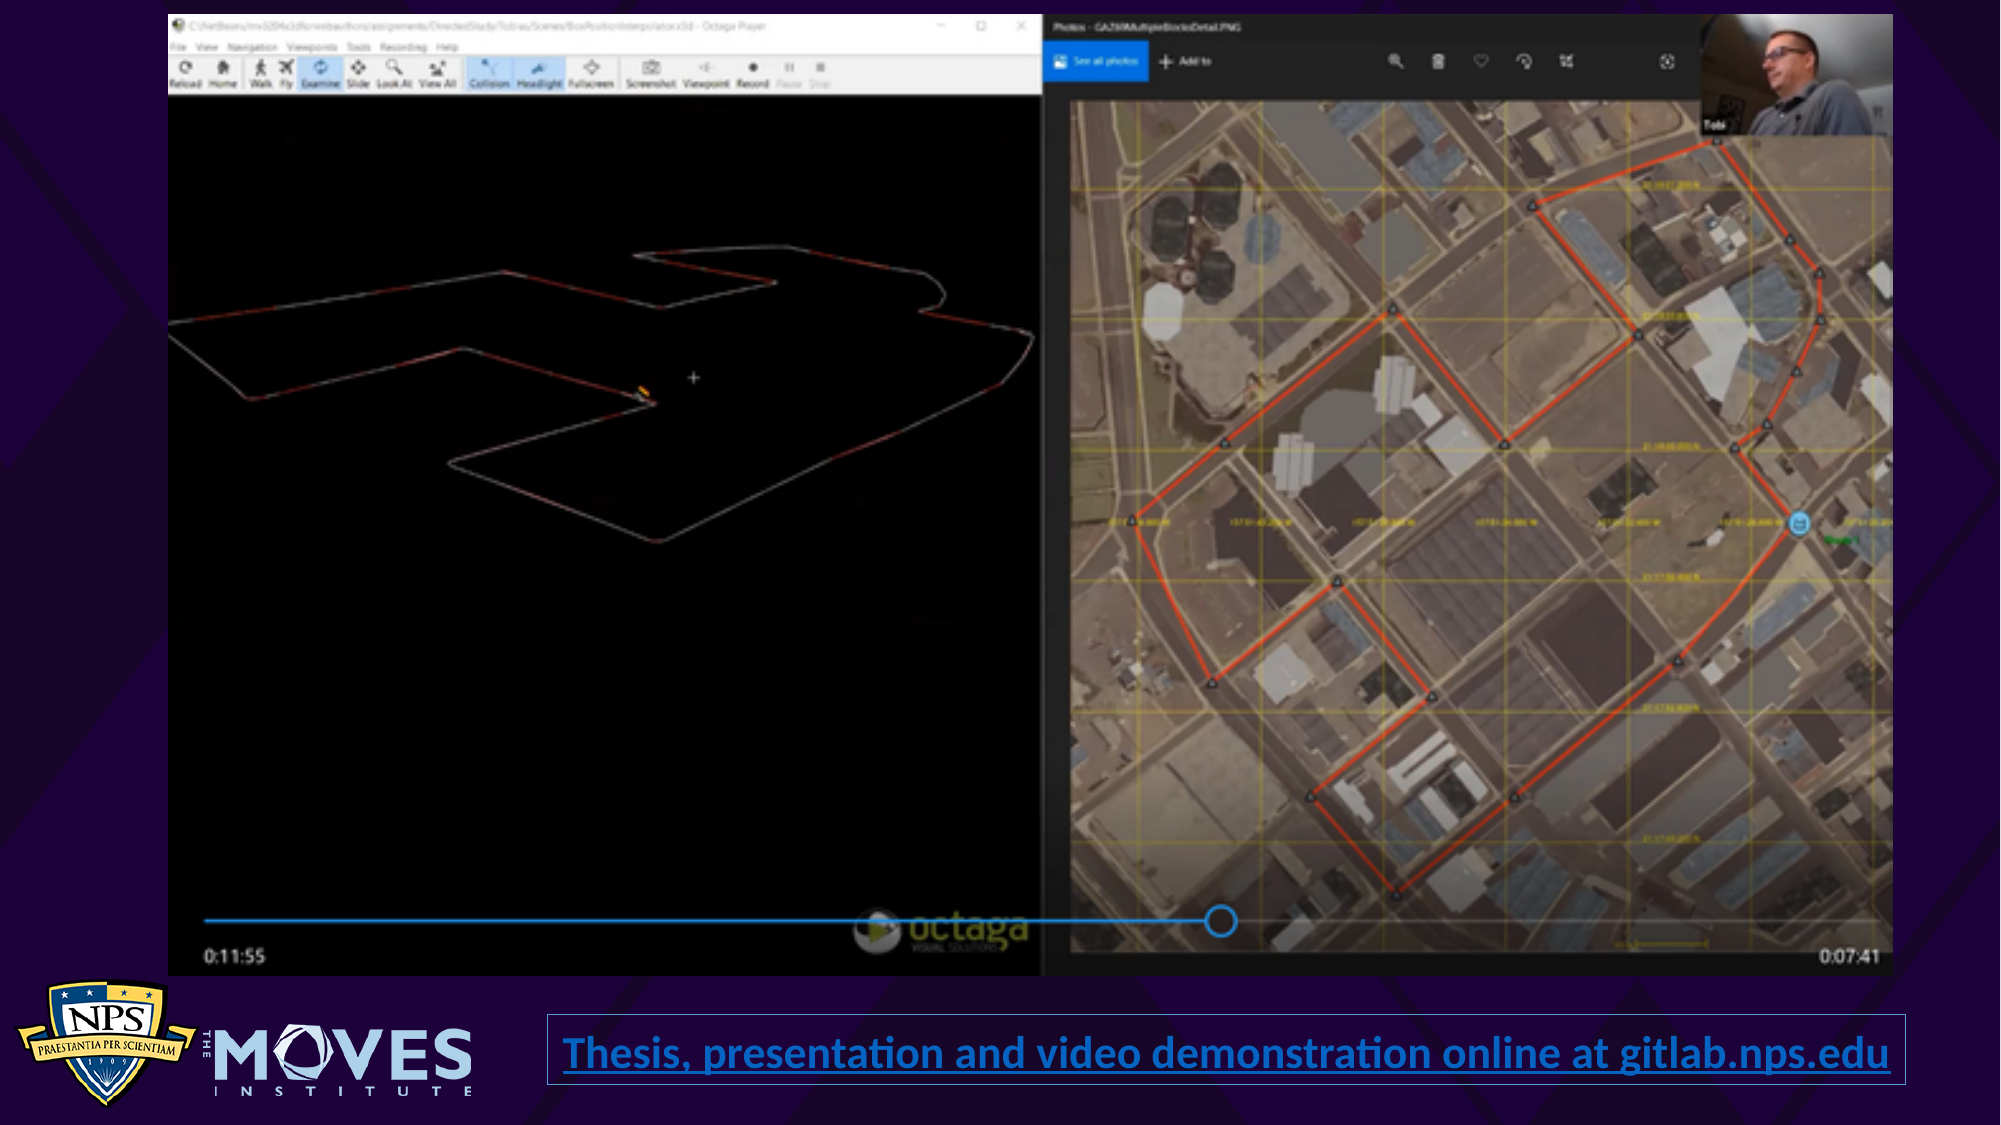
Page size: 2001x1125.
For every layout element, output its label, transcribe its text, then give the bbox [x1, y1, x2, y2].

picture [0, 0, 2001, 1125]
text_box Thesis, presentation and video demonstration online at gitlab.nps.edu [547, 1014, 1906, 1085]
